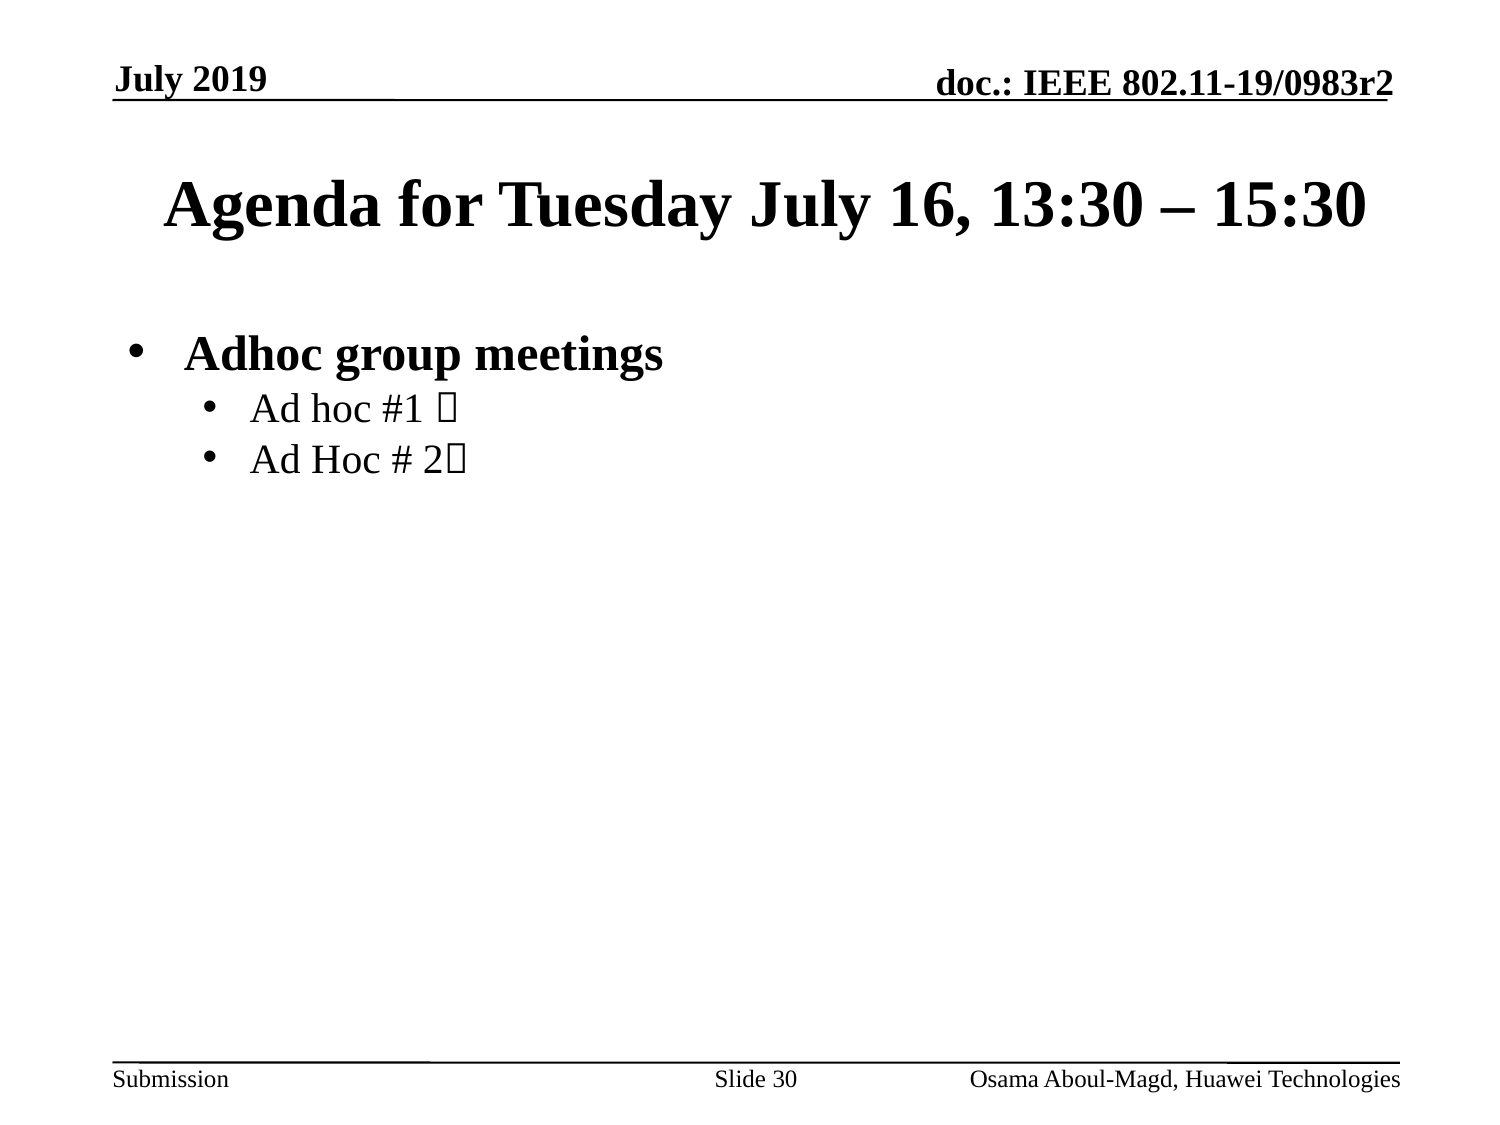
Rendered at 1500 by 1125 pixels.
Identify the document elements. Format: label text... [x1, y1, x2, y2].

list Adhoc group meetings Ad hoc #1  Ad Hoc # 2 [112, 324, 1388, 1000]
footer Osama Aboul-Magd, Huawei Technologies [878, 1061, 1402, 1093]
slide_number Slide 30 [712, 1061, 800, 1123]
title Agenda for Tuesday July 16, 13:30 – 15:30 [87, 112, 1463, 288]
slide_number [114, 54, 423, 100]
